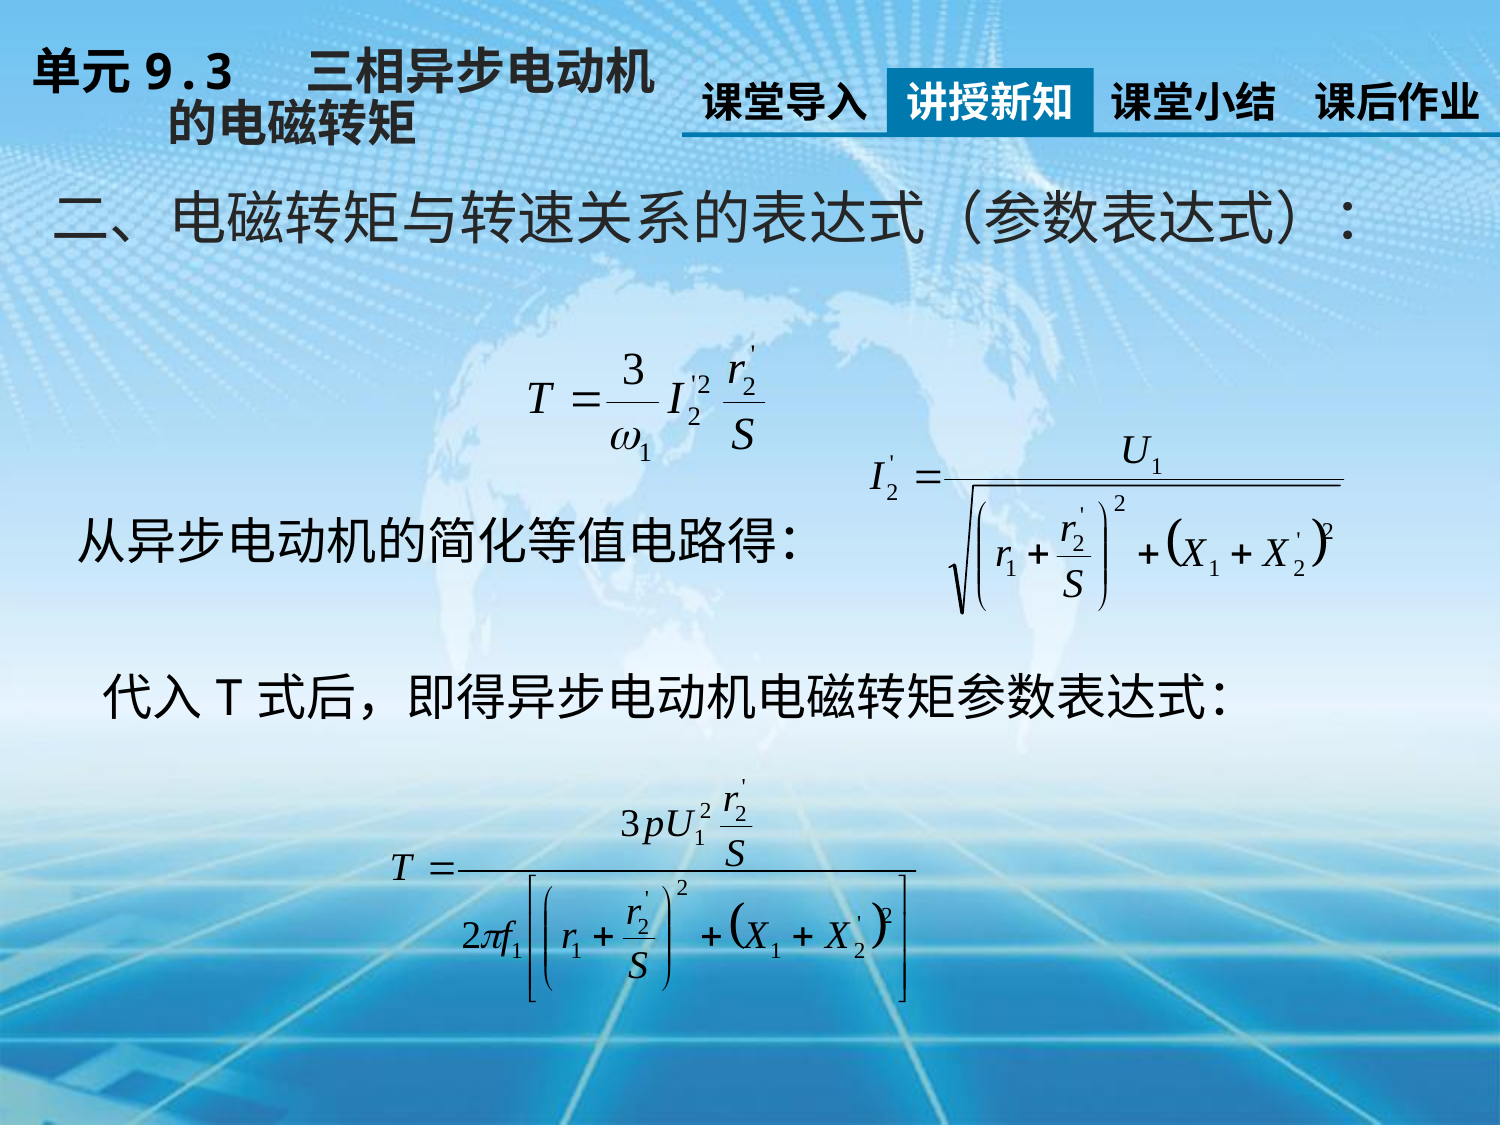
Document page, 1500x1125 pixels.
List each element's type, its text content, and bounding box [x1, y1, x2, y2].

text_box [862, 424, 1354, 623]
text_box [521, 333, 776, 472]
picture [0, 0, 1500, 1125]
text_box 代入T式后，即得异步电动机电磁转矩参数表达式： [87, 657, 1272, 733]
text_box 从异步电动机的简化等值电路得： [62, 501, 853, 577]
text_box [16, 39, 1500, 160]
text_box 二、电磁转矩与转速关系的表达式（参数表达式）： [36, 173, 1407, 259]
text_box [386, 769, 925, 1012]
